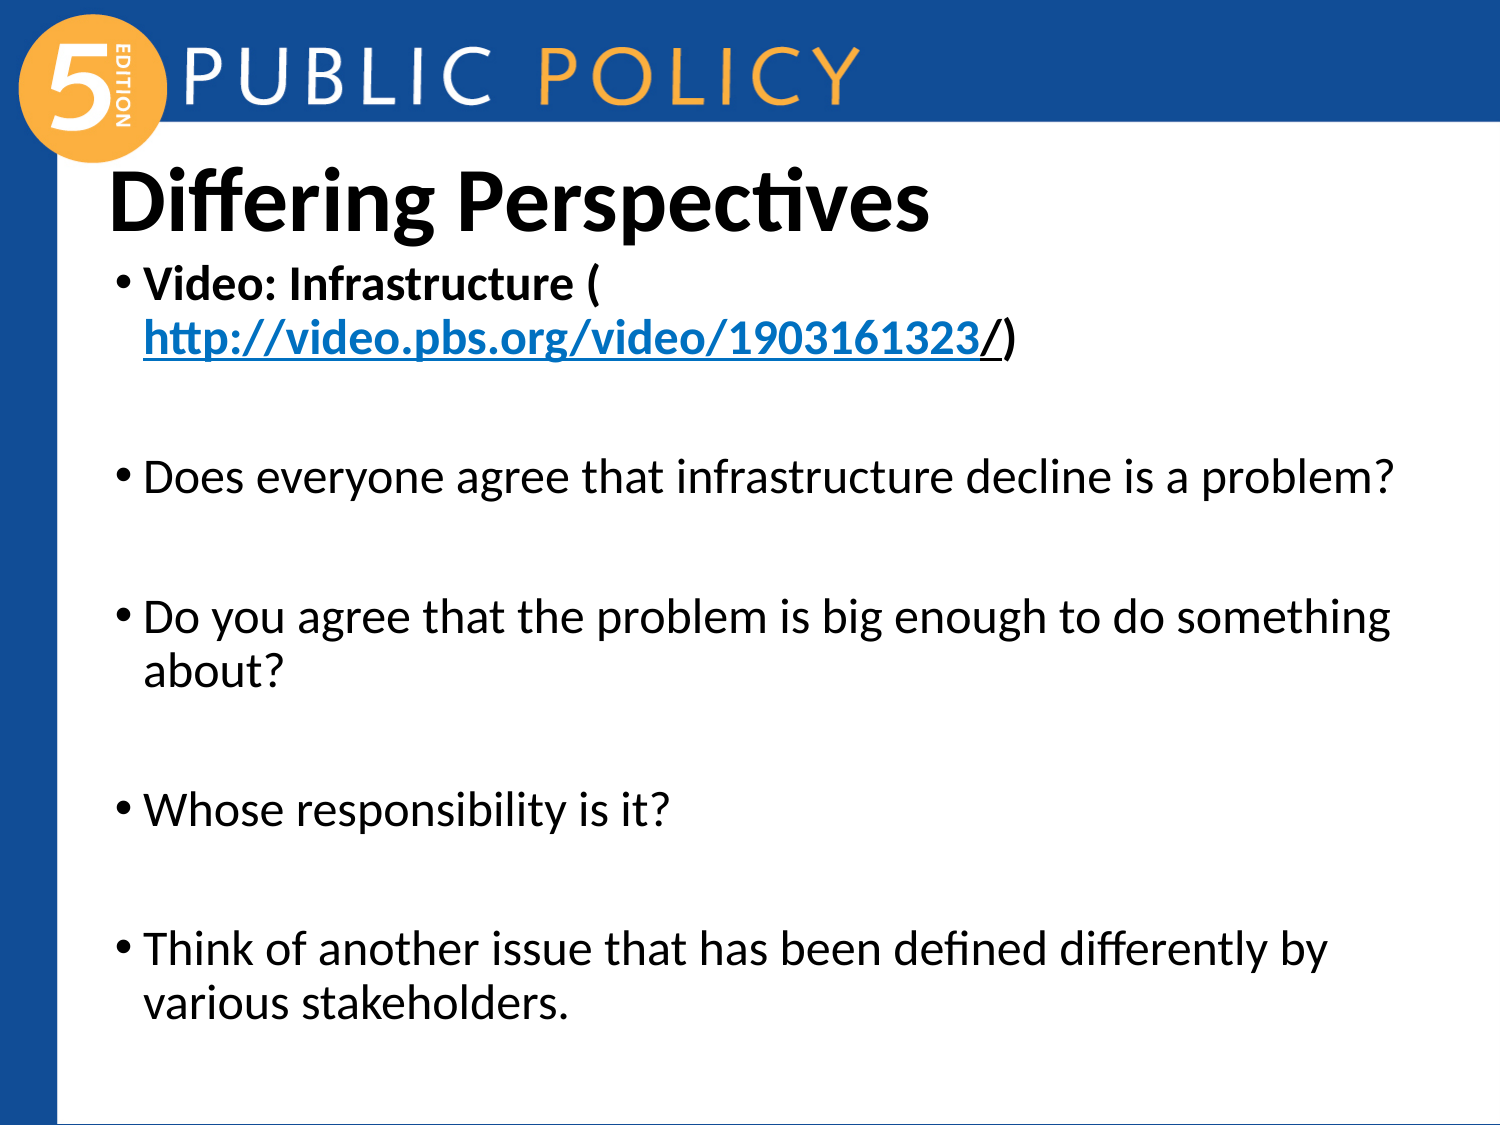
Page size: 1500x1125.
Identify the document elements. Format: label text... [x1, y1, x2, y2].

title Differing Perspectives [93, 112, 1475, 291]
list Video: Infrastructure (http://video.pbs.org/video/1903161323/) Does everyone agree that infrastructure decline is a problem? Do you agree that the problem is big enough to do something about? Whose responsibility is it? Think of another issue that has been defined differently by various stakeholders. [99, 249, 1450, 1038]
picture [0, 0, 1500, 1125]
